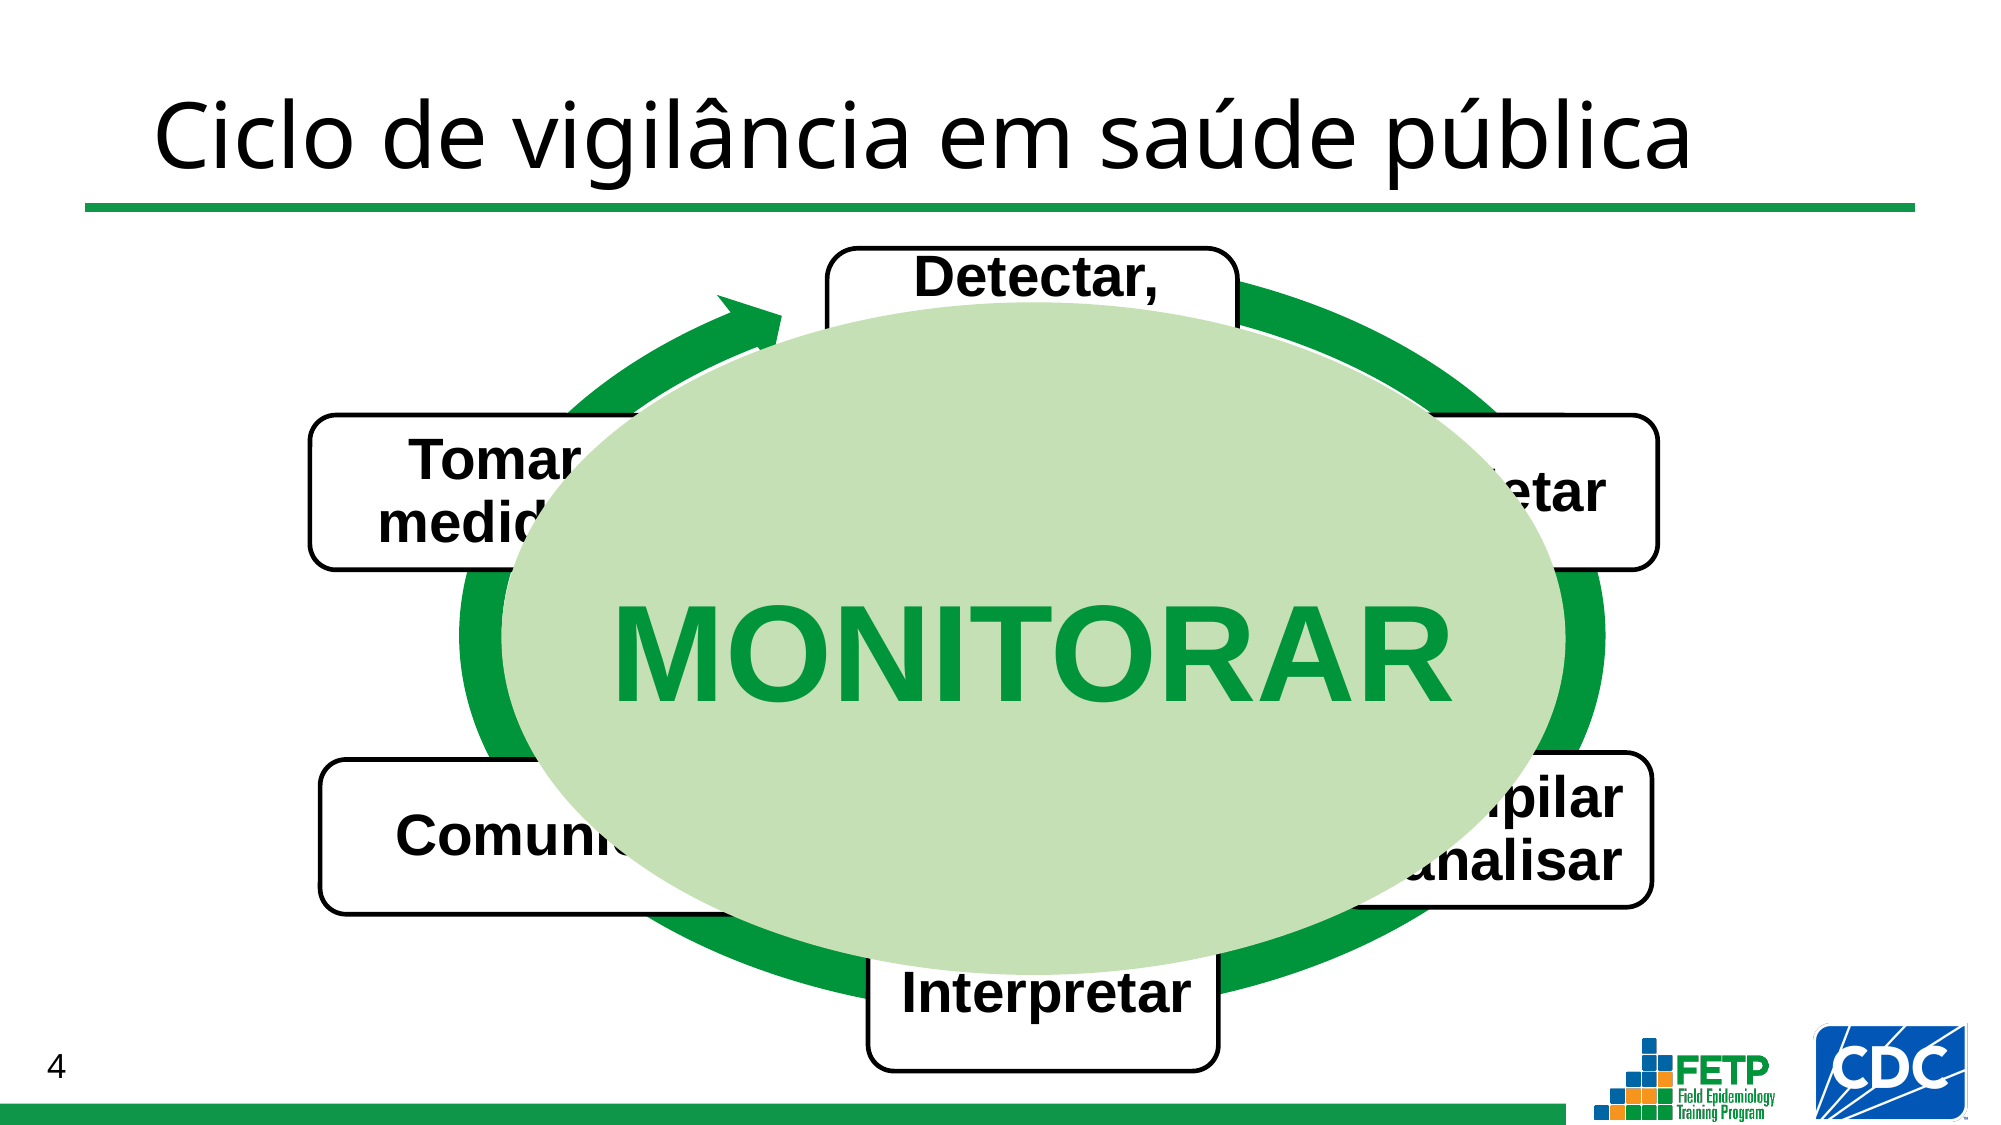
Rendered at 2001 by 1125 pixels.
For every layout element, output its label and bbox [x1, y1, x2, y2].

picture [1813, 1023, 1968, 1122]
picture [1594, 1038, 1775, 1122]
